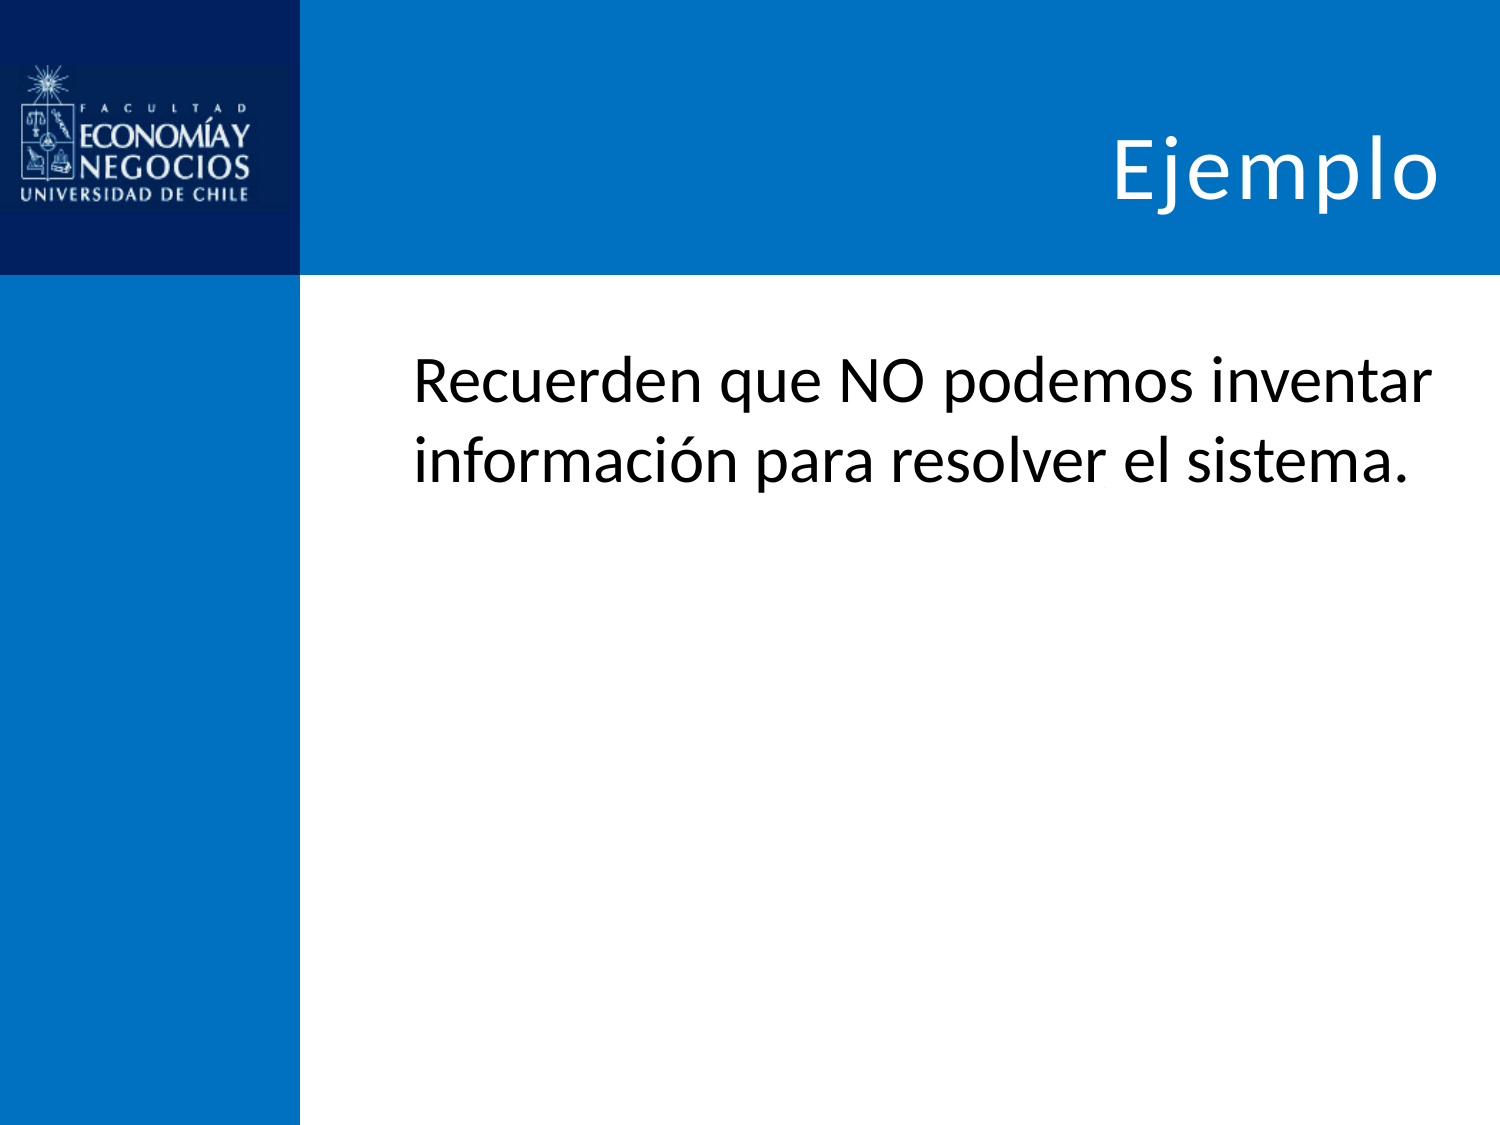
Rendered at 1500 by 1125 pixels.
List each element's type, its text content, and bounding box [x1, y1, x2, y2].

title Ejemplo [281, 46, 1456, 279]
picture [0, 64, 290, 211]
text_box Recuerden que NO podemos inventar información para resolver el sistema. [398, 328, 1450, 503]
